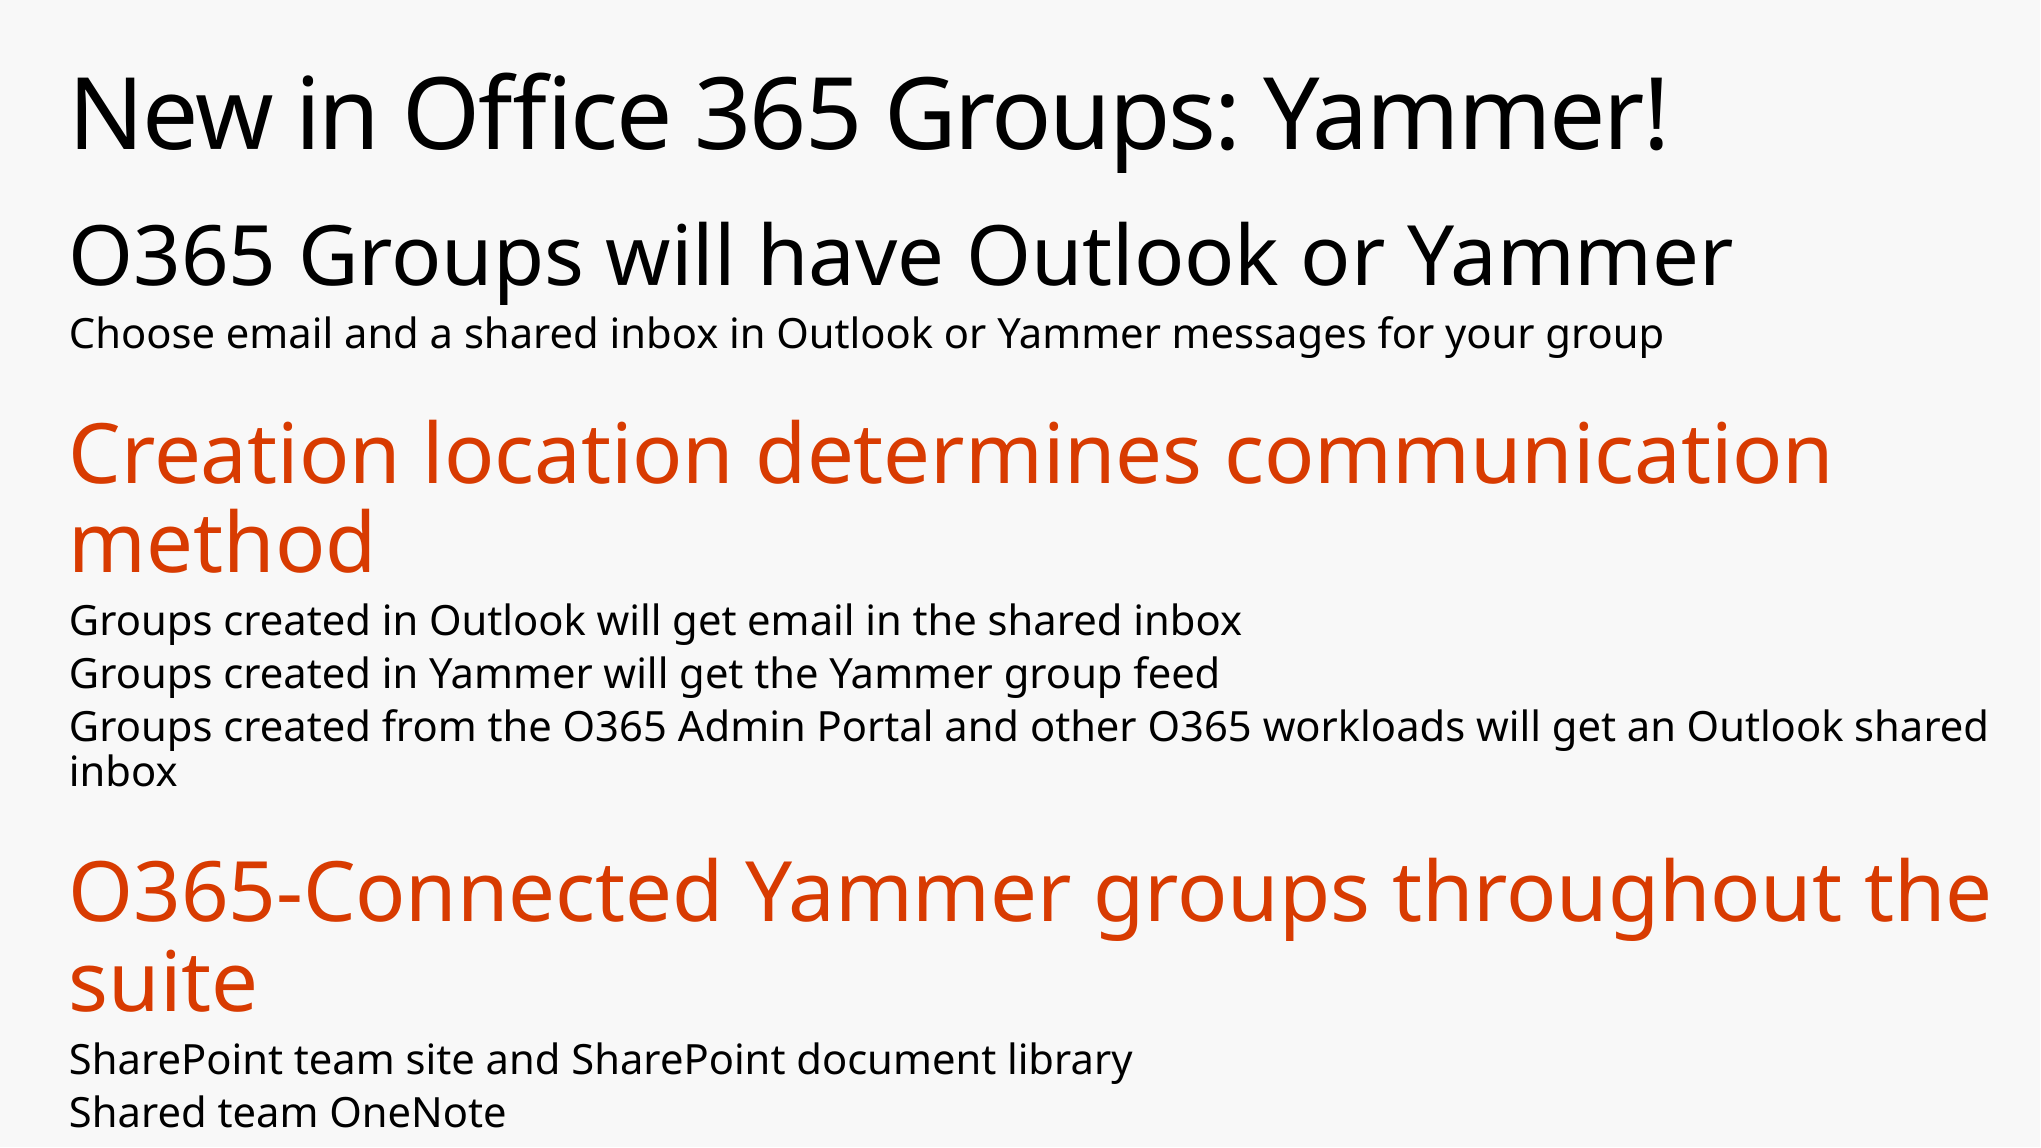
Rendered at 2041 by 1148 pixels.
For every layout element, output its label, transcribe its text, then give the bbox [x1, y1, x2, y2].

title New in Office 365 Groups: Yammer! [45, 48, 1996, 198]
list O365 Groups will have Outlook or Yammer Choose email and a shared inbox in Outlook or Yammer messages for your group Creation location determines communication method Groups created in Outlook will get email in the shared inbox Groups created in Yammer will get the Yammer group feed Groups created from the O365 Admin Portal and other O365 workloads will get an Outlook shared inbox O365-Connected Yammer groups throughout the suite SharePoint team site and SharePoint document library Shared team OneNote Tasks in Planner Group in PowerBI Shared team calendar (coming later) [45, 198, 2041, 1148]
